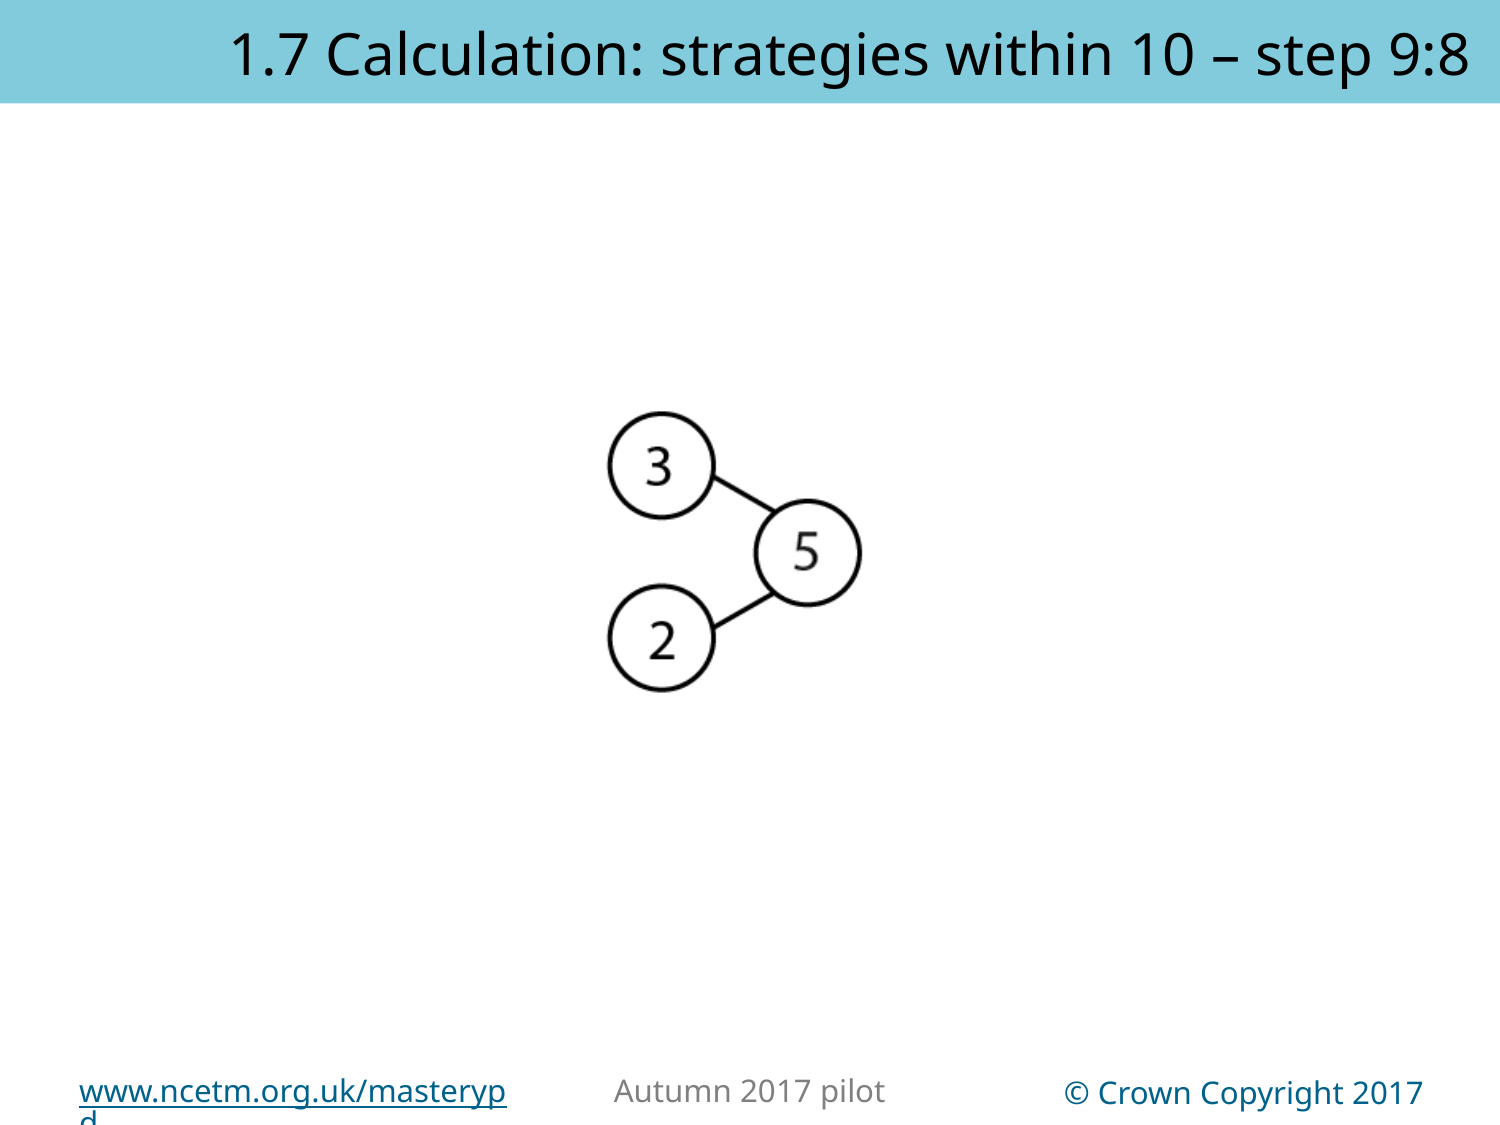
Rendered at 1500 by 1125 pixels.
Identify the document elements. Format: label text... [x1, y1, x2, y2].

list 1.7 Calculation: strategies within 10 – step 9:8 [0, 0, 1500, 104]
picture [578, 383, 875, 704]
